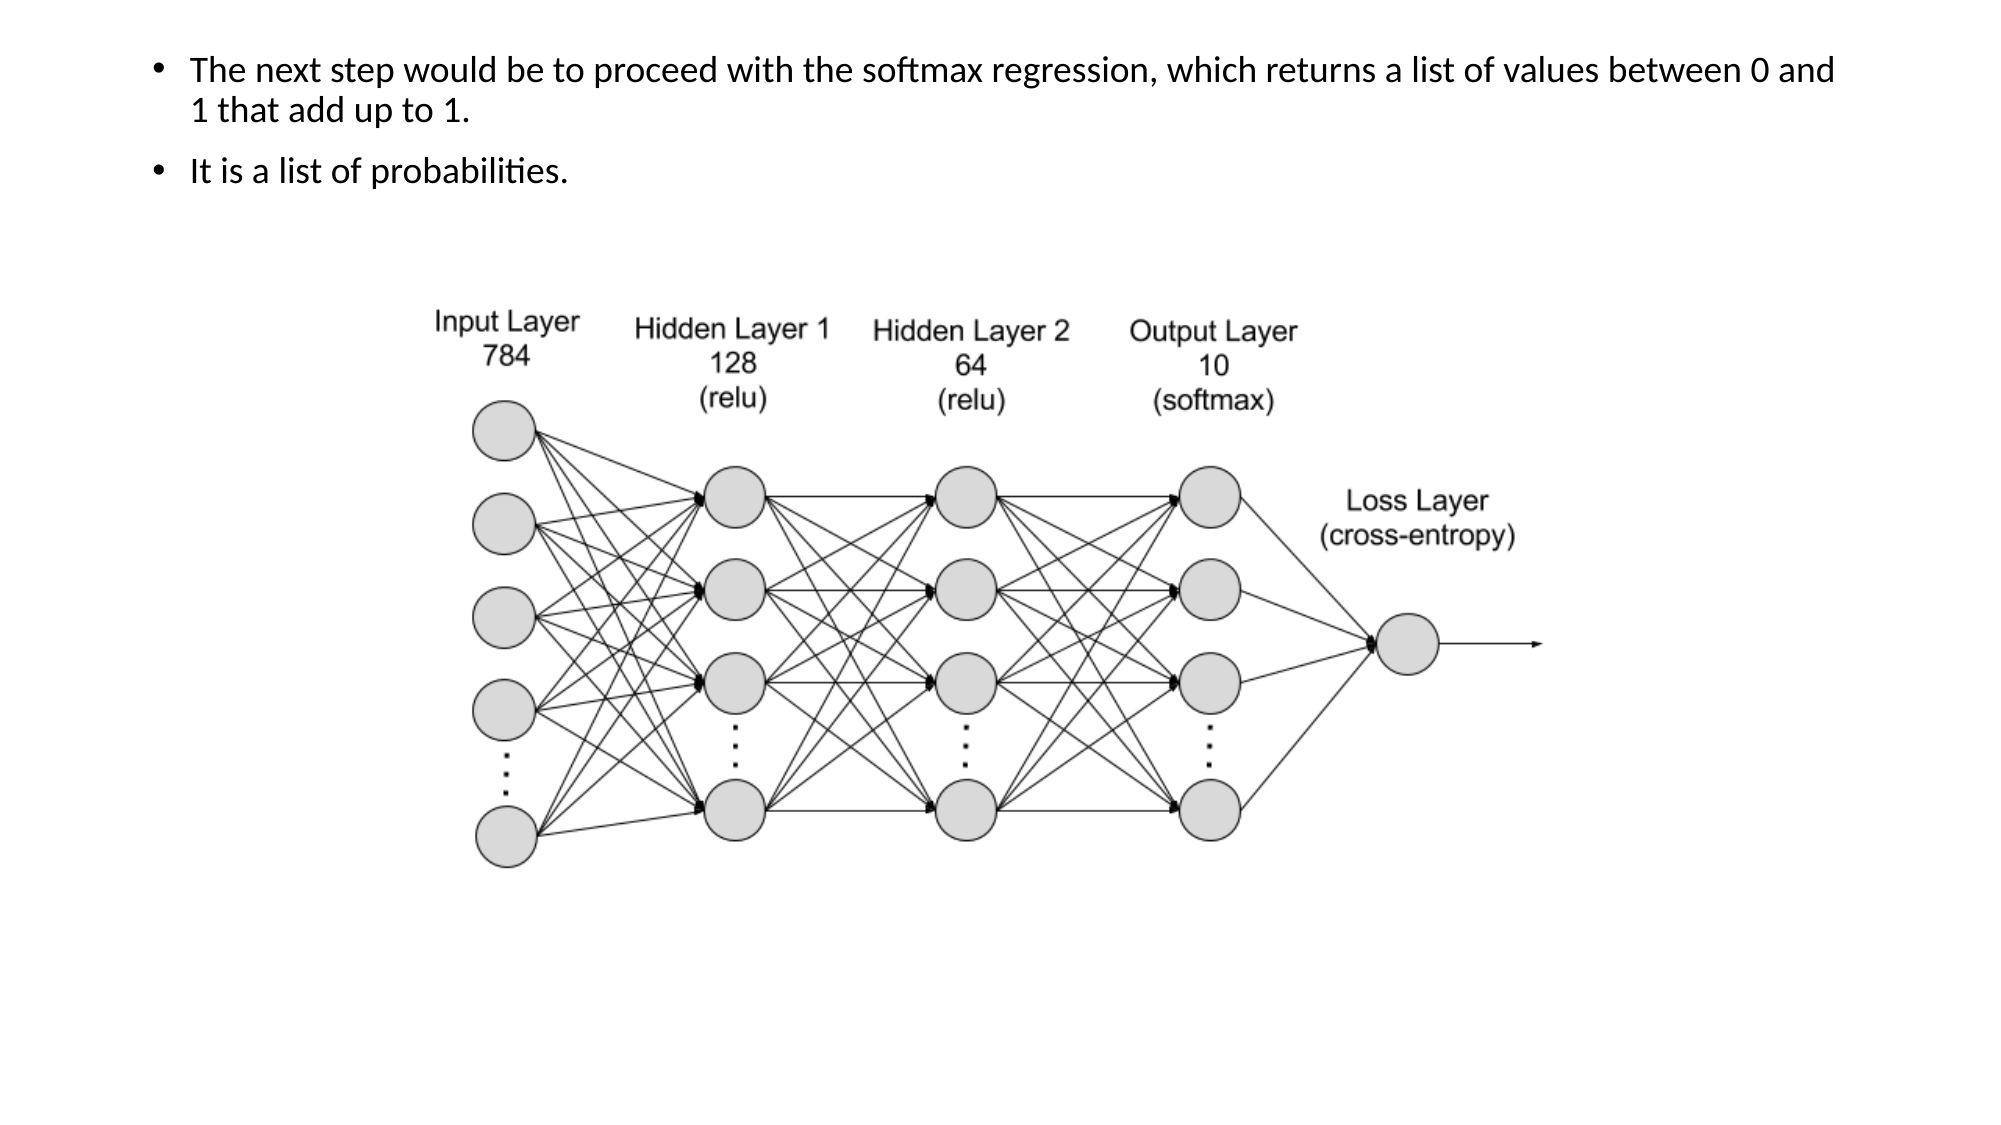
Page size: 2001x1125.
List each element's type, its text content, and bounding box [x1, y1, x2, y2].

list The next step would be to proceed with the softmax regression, which returns a list of values between 0 and 1 that add up to 1. It is a list of probabilities. [137, 42, 1863, 1014]
picture [385, 252, 1615, 873]
